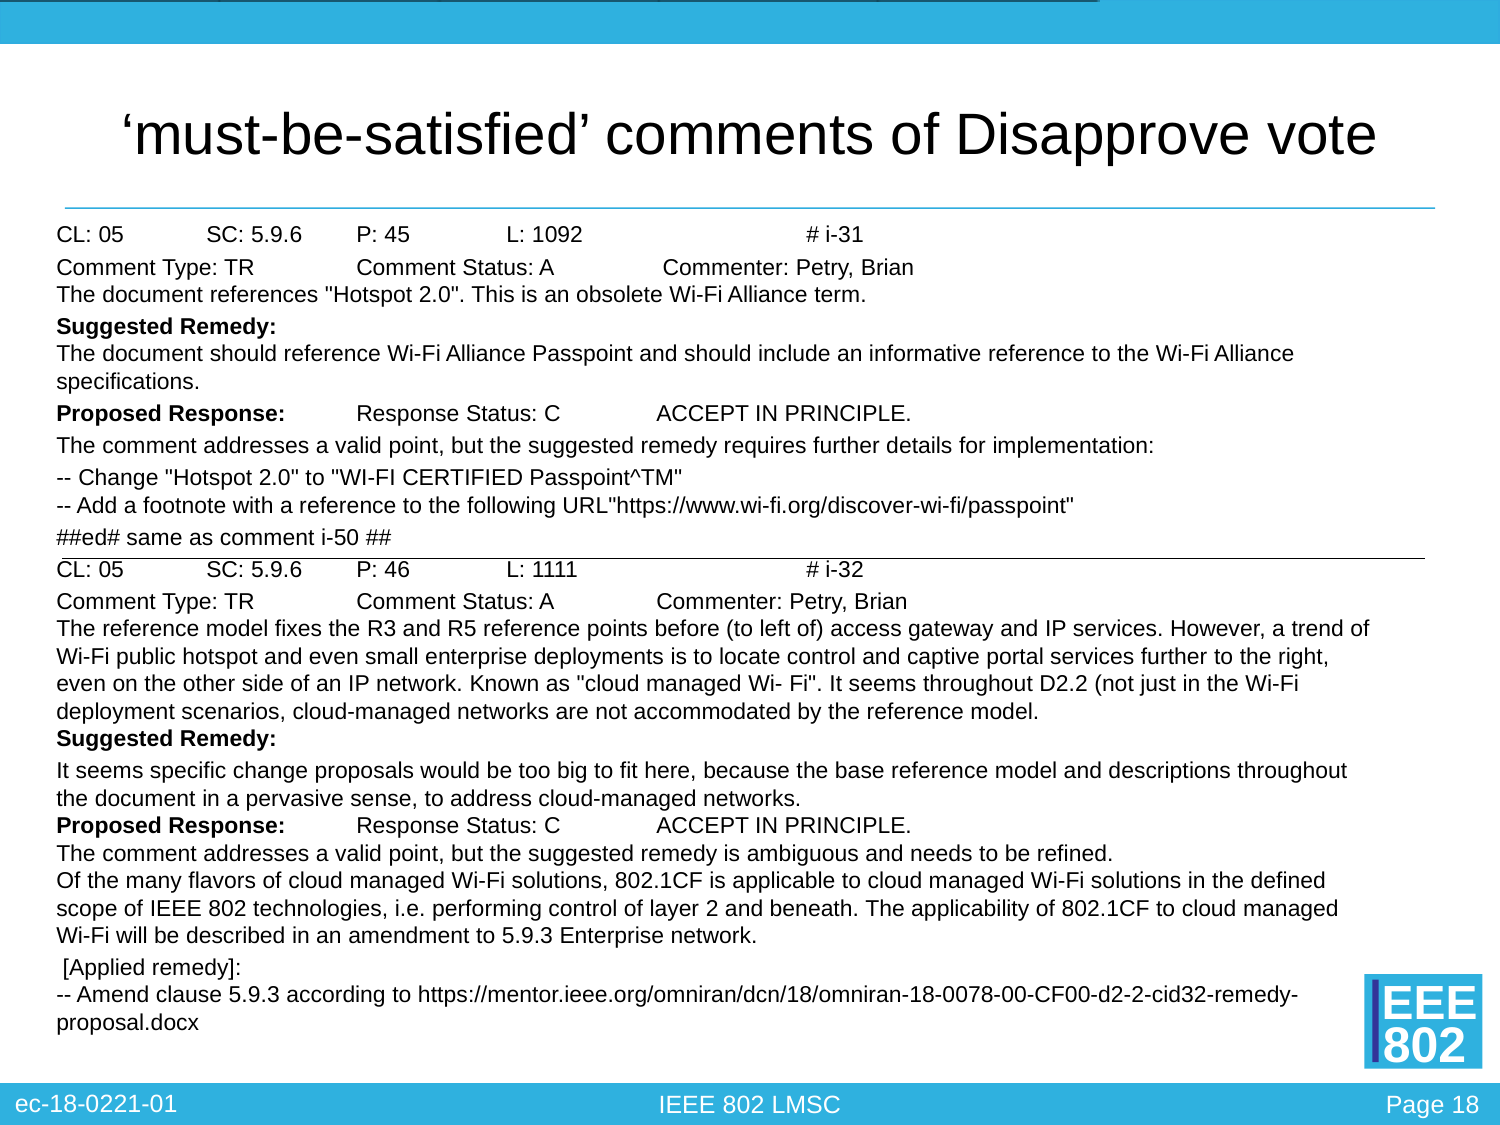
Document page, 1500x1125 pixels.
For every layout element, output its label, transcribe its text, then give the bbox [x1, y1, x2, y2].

title ‘must-be-satisfied’ comments of Disapprove vote [75, 66, 1425, 197]
list CL: 05 SC: 5.9.6 P: 45 L: 1092 # i-31 Comment Type: TR Comment Status: A Commenter: Petry, Brian The document references "Hotspot 2.0". This is an obsolete Wi-Fi Alliance term. Suggested Remedy: The document should reference Wi-Fi Alliance Passpoint and should include an informative reference to the Wi-Fi Alliance specifications. Proposed Response: Response Status: C ACCEPT IN PRINCIPLE. The comment addresses a valid point, but the suggested remedy requires further details for implementation: -- Change "Hotspot 2.0" to "WI-FI CERTIFIED Passpoint^TM" -- Add a footnote with a reference to the following URL"https://www.wi-fi.org/discover-wi-fi/passpoint" ##ed# same as comment i-50 ## CL: 05 SC: 5.9.6 P: 46 L: 1111 # i-32 Comment Type: TR Comment Status: A Commenter: Petry, Brian The reference model fixes the R3 and R5 reference points before (to left of) access gateway and IP services. However, a trend of Wi-Fi public hotspot and even small enterprise deployments is to locate control and captive portal services further to the right, even on the other side of an IP network. Known as "cloud managed Wi- Fi". It seems throughout D2.2 (not just in the Wi-Fi deployment scenarios, cloud-managed networks are not accommodated by the reference model. Suggested Remedy: It seems specific change proposals would be too big to fit here, because the base reference model and descriptions throughout the document in a pervasive sense, to address cloud-managed networks. Proposed Response: Response Status: C ACCEPT IN PRINCIPLE. The comment addresses a valid point, but the suggested remedy is ambiguous and needs to be refined. Of the many flavors of cloud managed Wi-Fi solutions, 802.1CF is applicable to cloud managed Wi-Fi solutions in the defined scope of IEEE 802 technologies, i.e. performing control of layer 2 and beneath. The applicability of 802.1CF to cloud managed Wi-Fi will be described in an amendment to 5.9.3 Enterprise network. [Applied remedy]: -- Amend clause 5.9.3 according to https://mentor.ieee.org/omniran/dcn/18/omniran-18-0078-00-CF00-d2-2-cid32-remedy-proposal.docx [41, 212, 1392, 1068]
